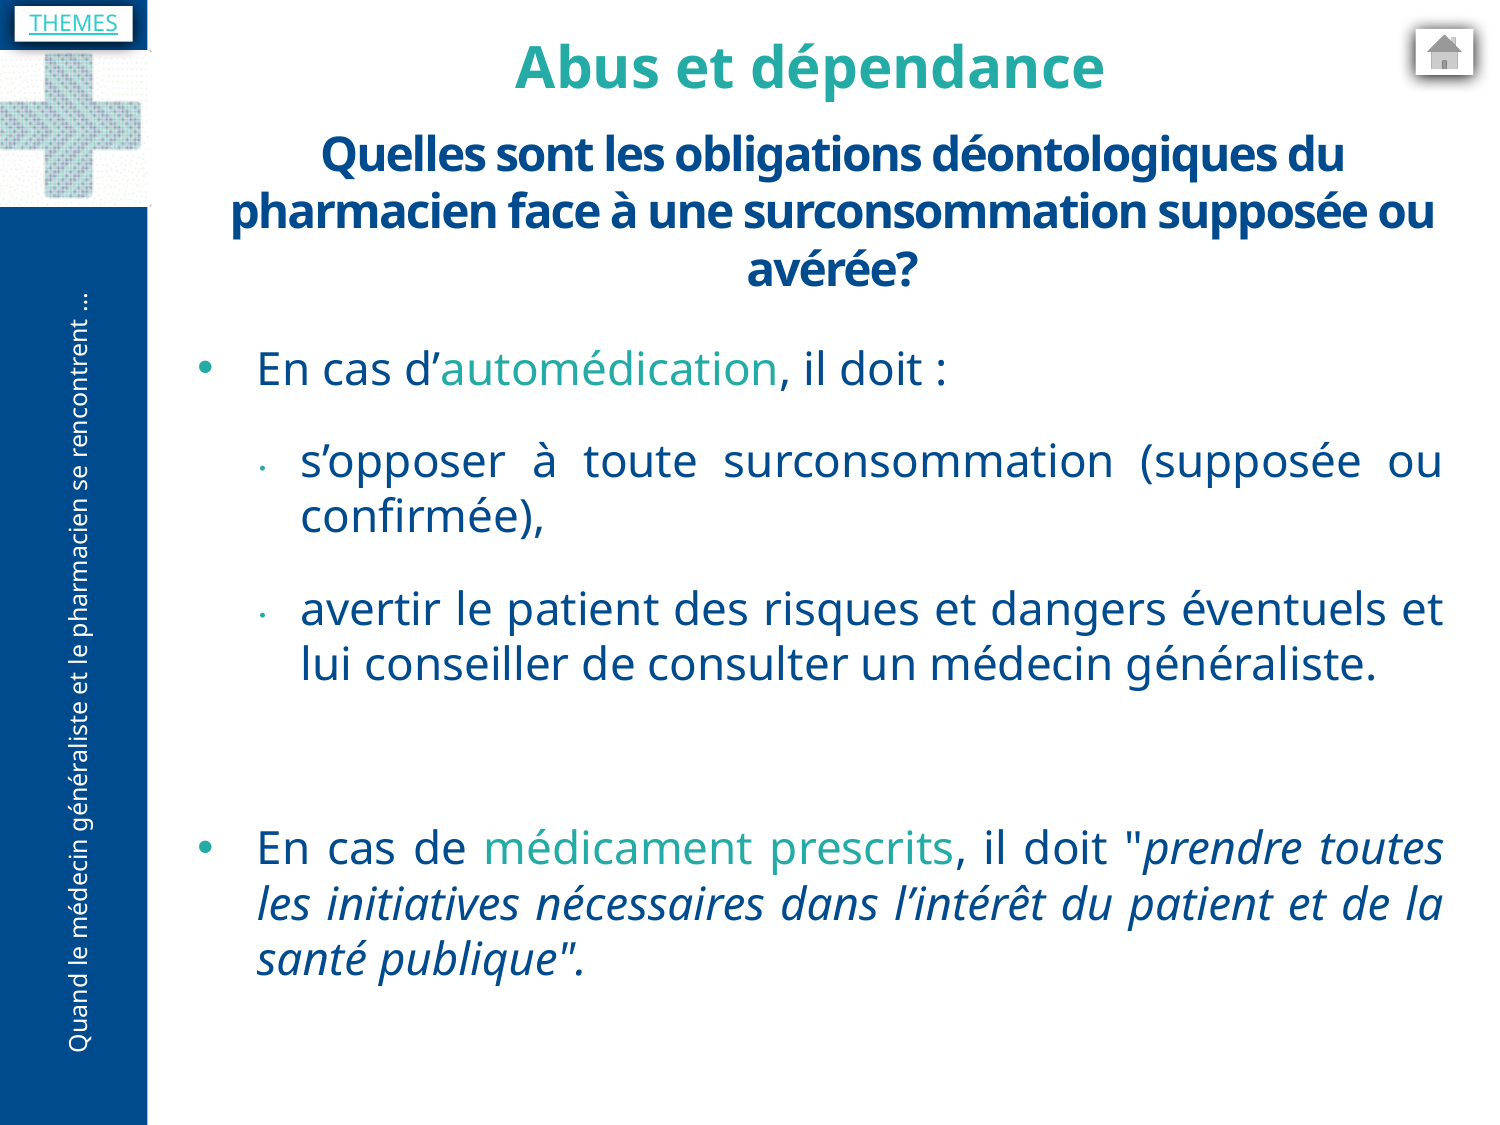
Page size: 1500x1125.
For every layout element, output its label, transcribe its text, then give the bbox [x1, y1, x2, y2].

text_box THEMES [14, 5, 134, 42]
text_box Abus et dépendance [159, 30, 1463, 125]
list Quelles sont les obligations déontologiques du pharmacien face à une surconsommation supposée ou avérée? [196, 115, 1469, 247]
picture [0, 50, 152, 207]
text_box [1415, 28, 1474, 76]
text_box En cas d’automédication, il doit : s’opposer à toute surconsommation (supposée ou confirmée), avertir le patient des risques et dangers éventuels et lui conseiller de consulter un médecin généraliste. En cas de médicament prescrits, il doit "prendre toutes les initiatives nécessaires dans l’intérêt du patient et de la santé publique". [182, 332, 1460, 1054]
